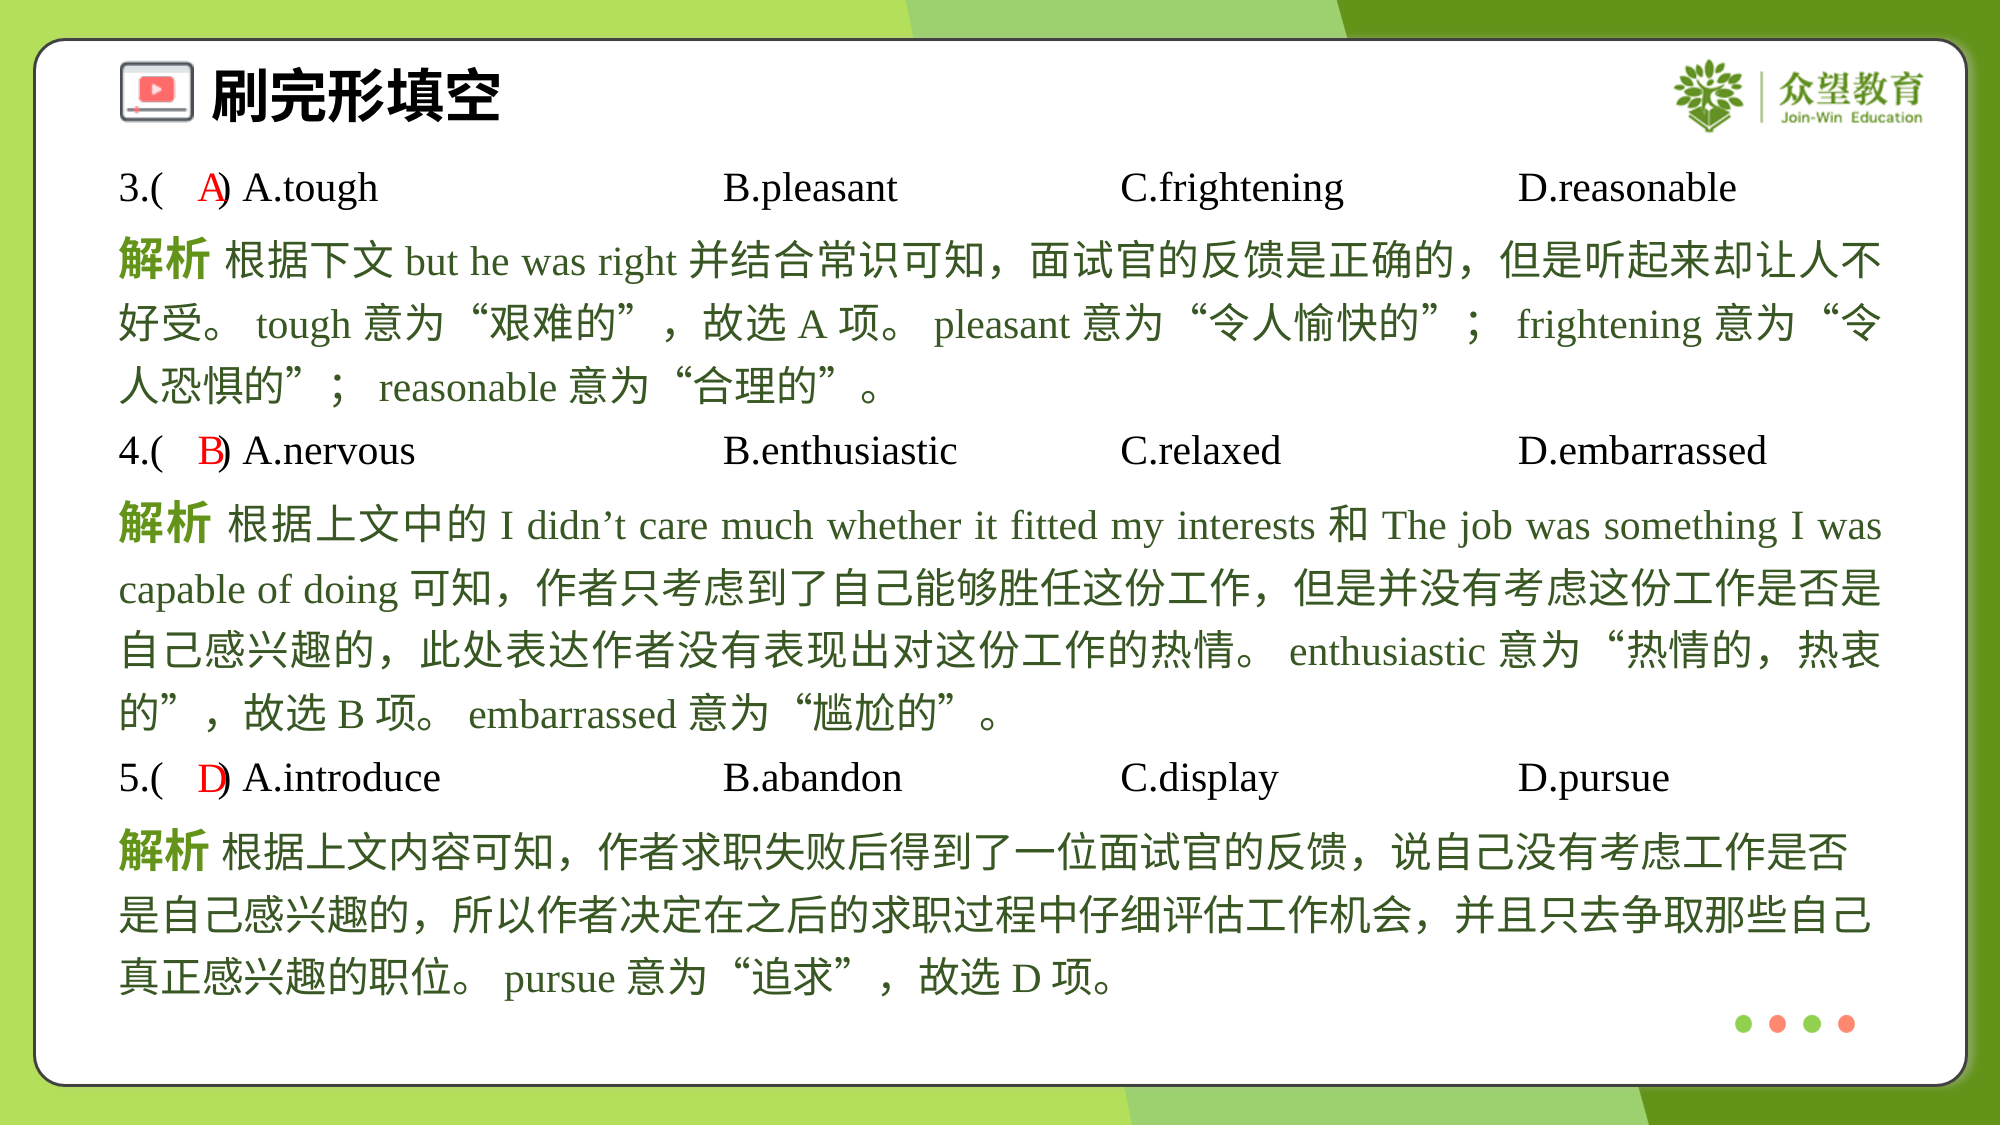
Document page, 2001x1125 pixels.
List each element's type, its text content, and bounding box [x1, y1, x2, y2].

text_box 解析 根据上文内容可知，作者求职失败后得到了一位面试官的反馈，说自己没有考虑工作是否是自己感兴趣的，所以作者决定在之后的求职过程中仔细评估工作机会，并且只去争取那些自己真正感兴趣的职位。pursue意为“追求”，故选D项。 [118, 807, 1883, 997]
text_box 4.( ) A.nervous B.enthusiastic C.relaxed D.embarrassed [231, 410, 1883, 468]
text_box 解析 根据下文but he was right并结合常识可知，面试官的反馈是正确的，但是听起来却让人不好受。tough意为“艰难的”，故选A项。pleasant意为“令人愉快的”；frightening意为“令人恐惧的”；reasonable意为“合理的”。 [118, 215, 1883, 405]
text_box A [192, 146, 233, 205]
text_box 5.( ) A.introduce B.abandon C.display D.pursue [233, 737, 1883, 795]
text_box 5.( ) A.introduce B.abandon C.display D.pursue [118, 737, 192, 795]
text_box 4.( ) A.nervous B.enthusiastic C.relaxed D.embarrassed [118, 410, 192, 468]
text_box 3.( ) A.tough B.pleasant C.frightening D.reasonable [233, 146, 1883, 204]
text_box 3.( ) A.tough B.pleasant C.frightening D.reasonable [118, 146, 192, 204]
picture [0, 0, 2000, 1125]
text_box D [192, 737, 233, 796]
text_box 解析 根据上文中的I didn’t care much whether it fitted my interests和The job was something I was capable of doing可知，作者只考虑到了自己能够胜任这份工作，但是并没有考虑这份工作是否是自己感兴趣的，此处表达作者没有表现出对这份工作的热情。enthusiastic意为“热情的，热衷的”，故选B项。embarrassed意为“尴尬的”。 [118, 480, 1883, 732]
text_box B [192, 410, 231, 469]
